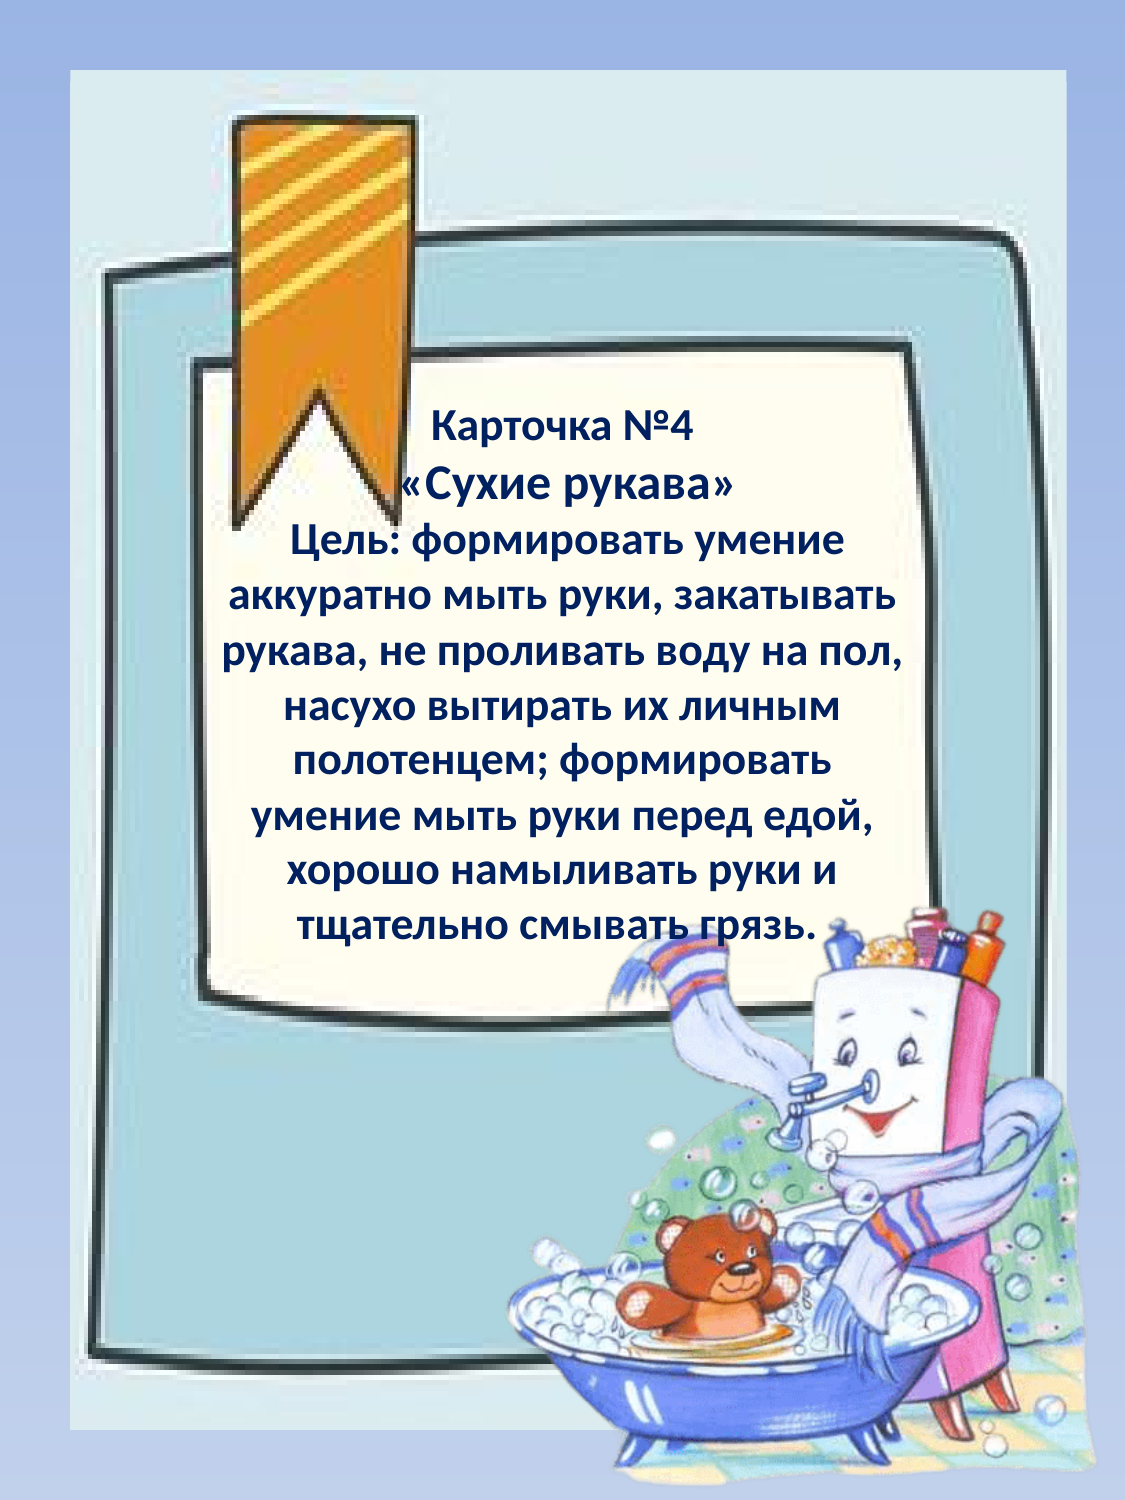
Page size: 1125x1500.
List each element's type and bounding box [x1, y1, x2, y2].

text_box [70, 70, 1125, 1500]
